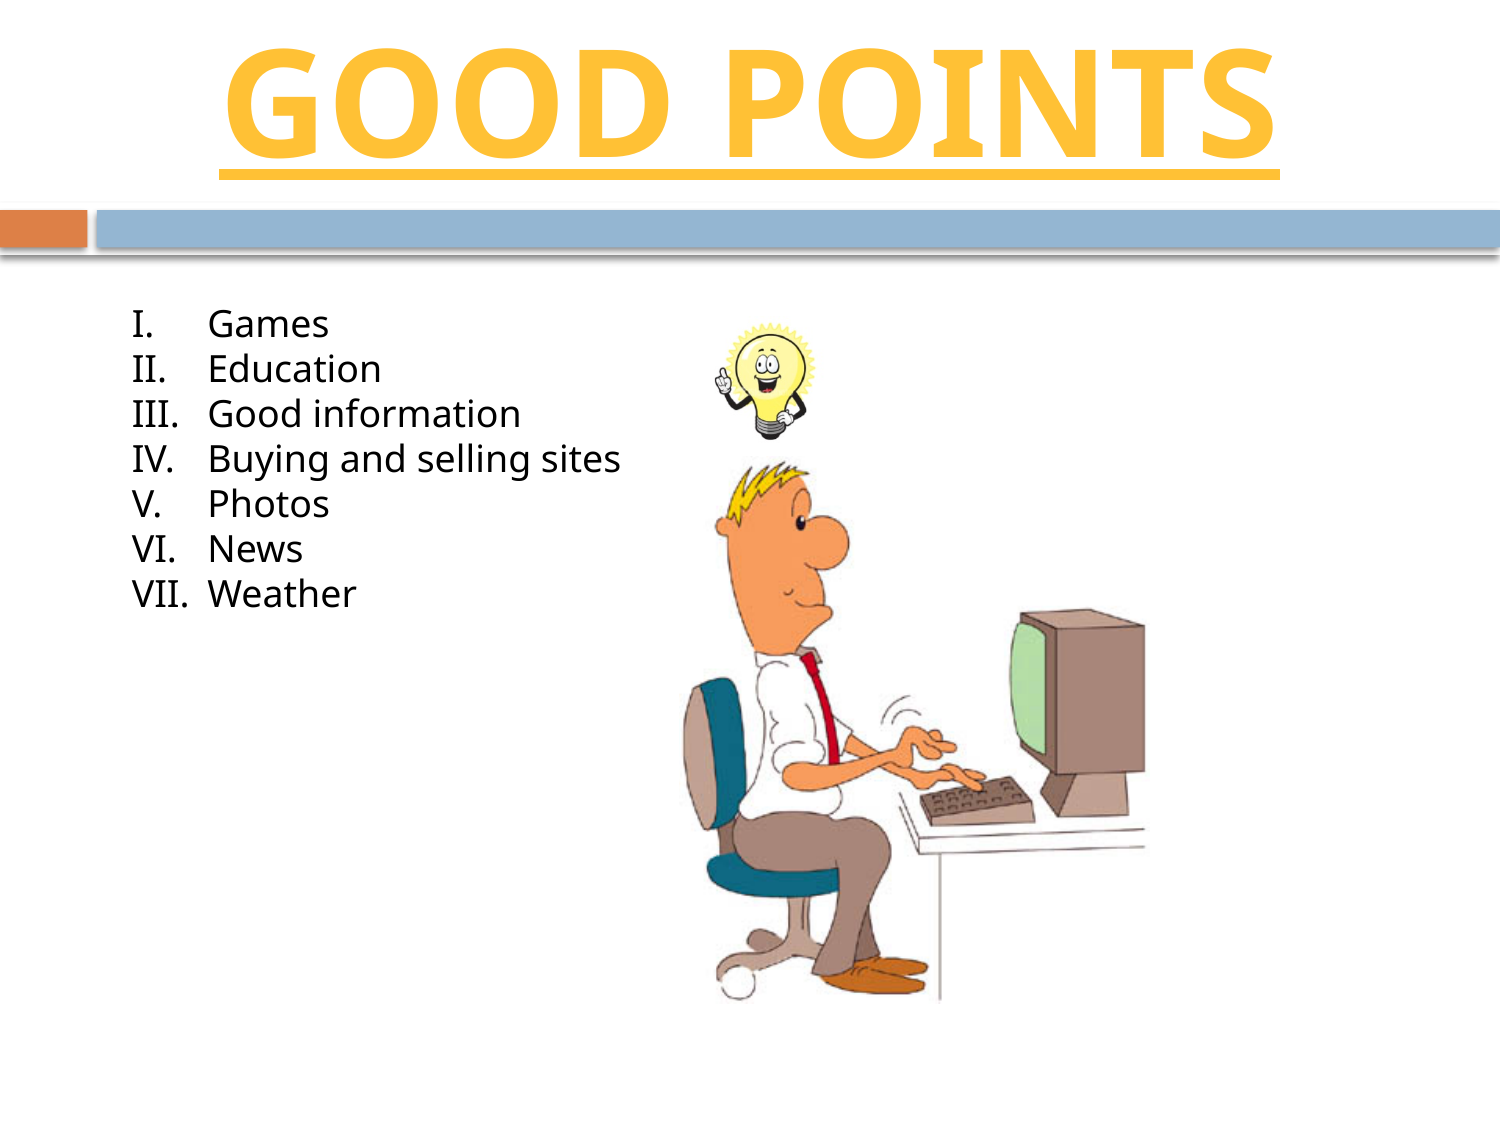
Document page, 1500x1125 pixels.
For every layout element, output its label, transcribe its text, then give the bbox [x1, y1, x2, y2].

text_box Good POINTS [0, 0, 1500, 195]
text_box Games Education Good information Buying and selling sites Photos News Weather [117, 292, 1418, 623]
picture [702, 316, 833, 446]
picture [679, 456, 1151, 1005]
